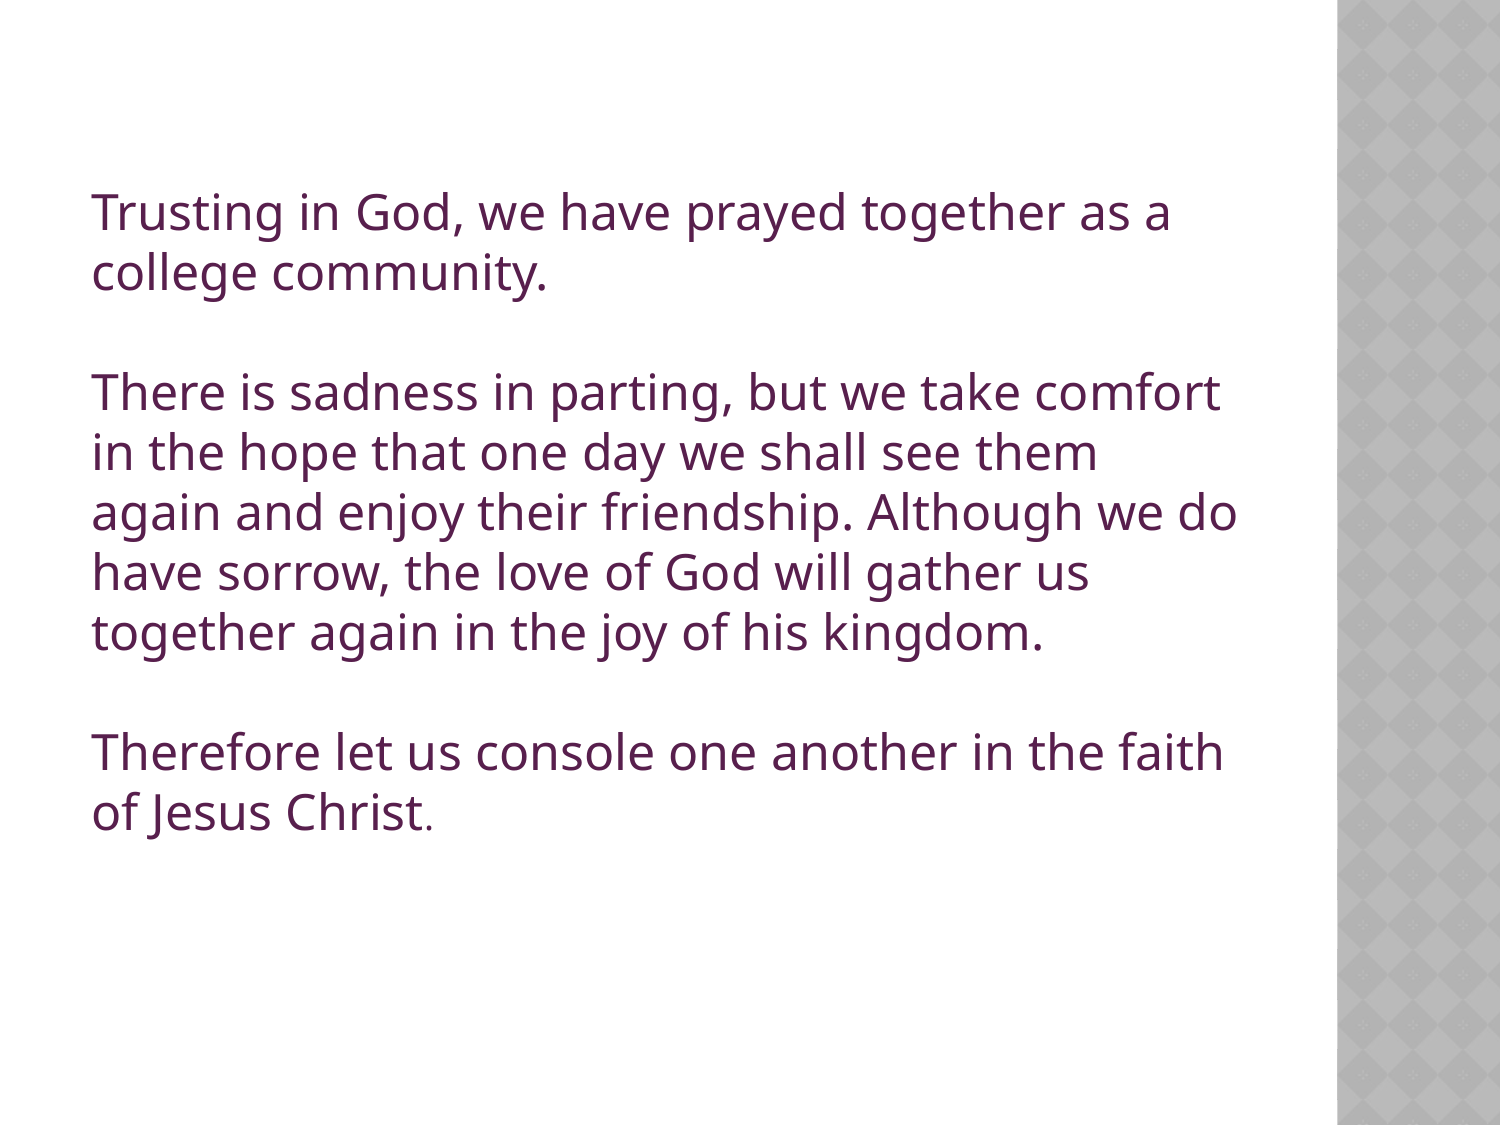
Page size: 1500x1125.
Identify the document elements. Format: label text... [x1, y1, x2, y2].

text_box Trusting in God, we have prayed together as a college community. There is sadness in parting, but we take comfort in the hope that one day we shall see them again and enjoy their friendship. Although we do have sorrow, the love of God will gather us together again in the joy of his kingdom. Therefore let us console one another in the faith of Jesus Christ. [76, 172, 1258, 848]
